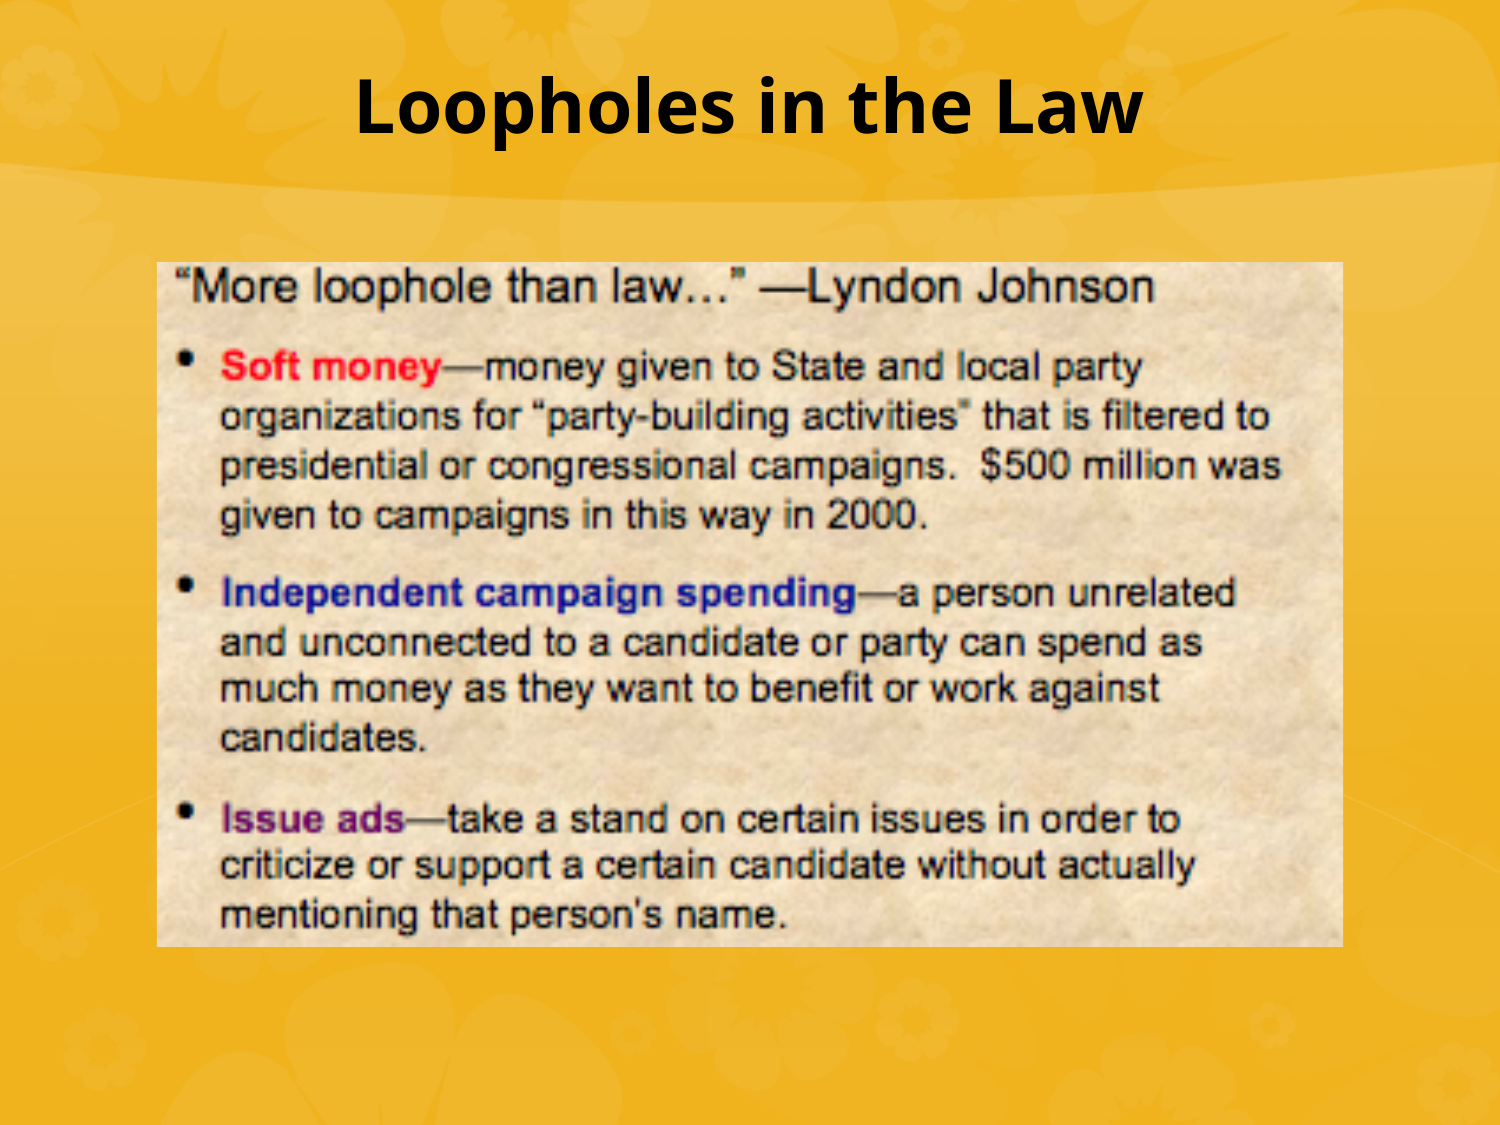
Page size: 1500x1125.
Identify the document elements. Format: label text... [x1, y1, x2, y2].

picture [0, 0, 1500, 1125]
title Loopholes in the Law [127, 14, 1372, 203]
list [156, 262, 1344, 1008]
